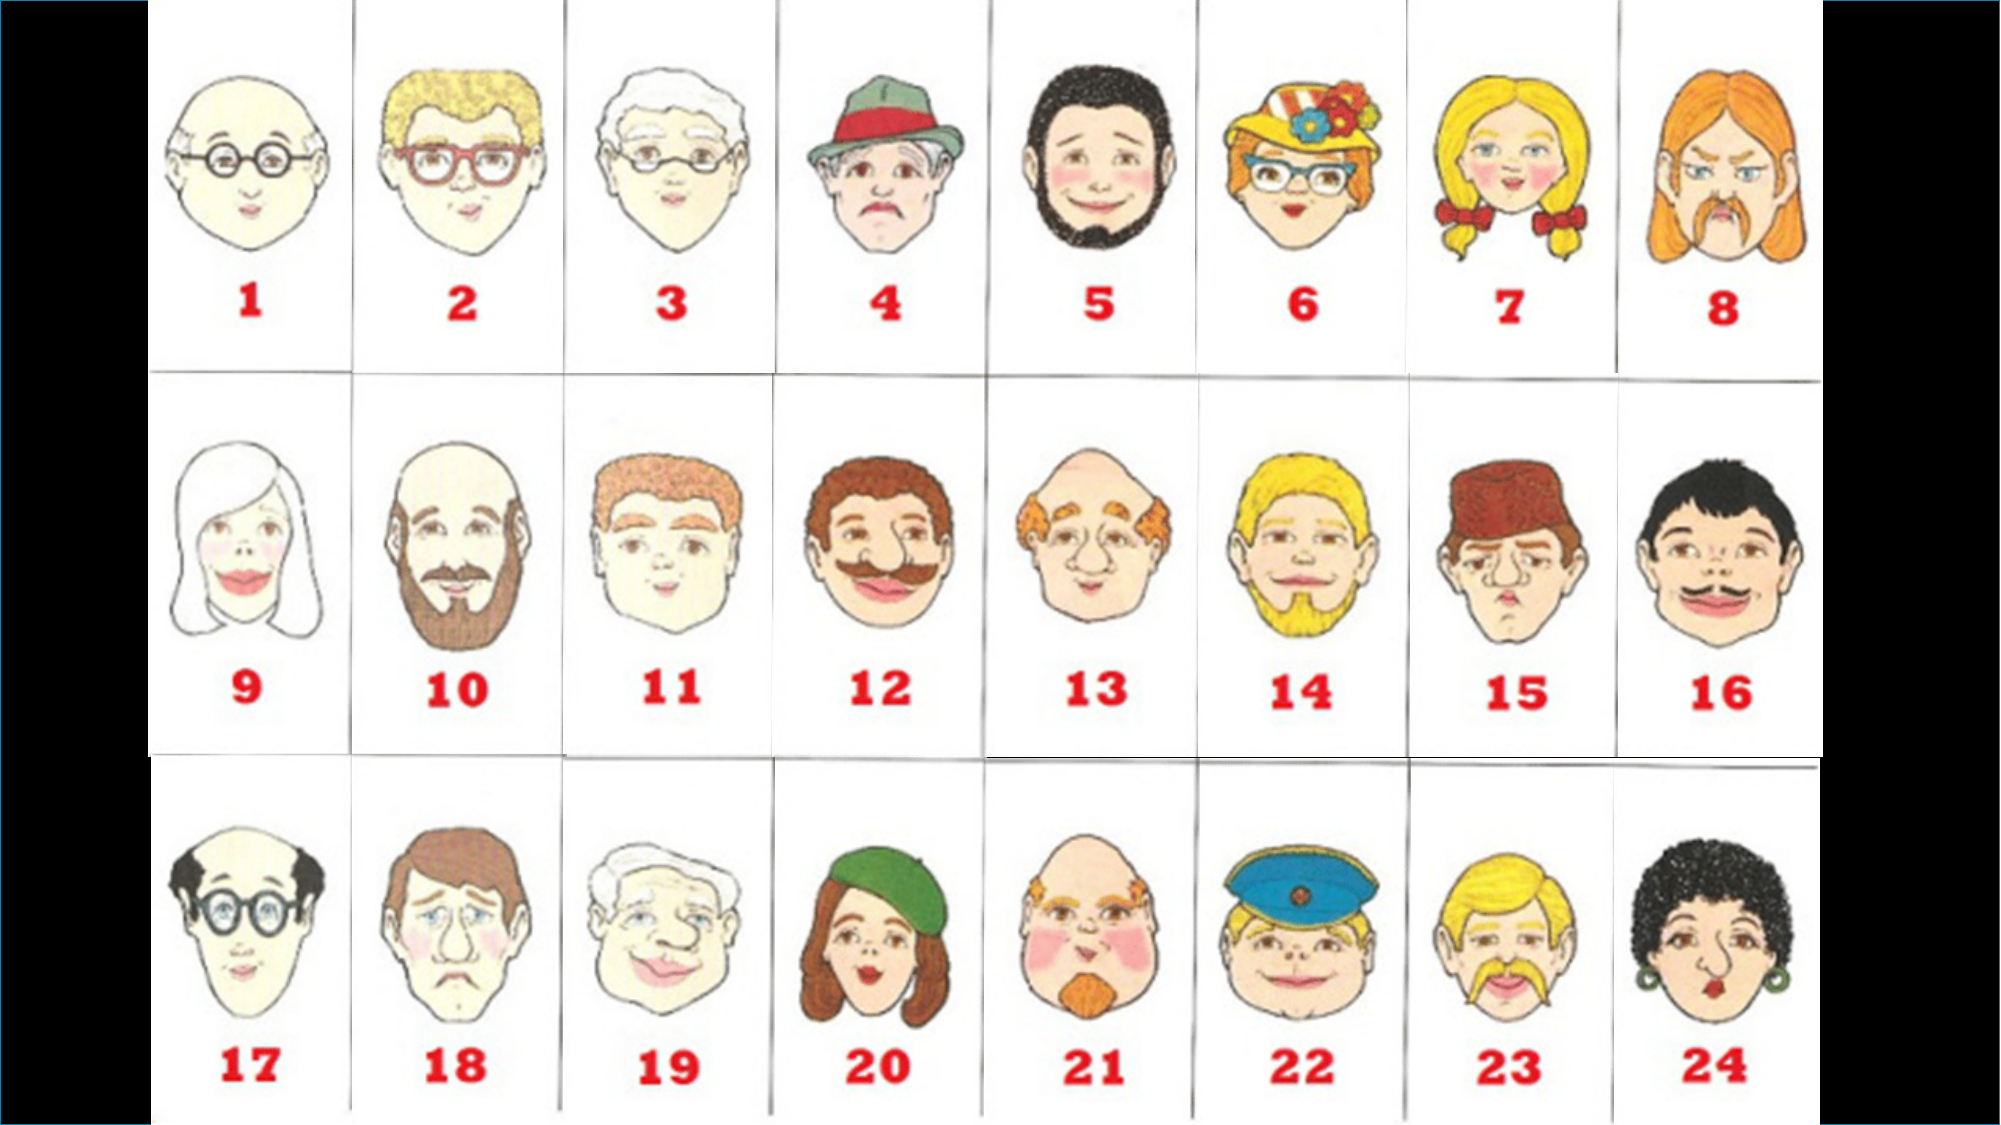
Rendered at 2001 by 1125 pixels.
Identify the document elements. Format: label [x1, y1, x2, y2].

text_box [1827, 0, 2000, 1125]
text_box [0, 0, 145, 1125]
picture [148, 0, 1823, 1125]
